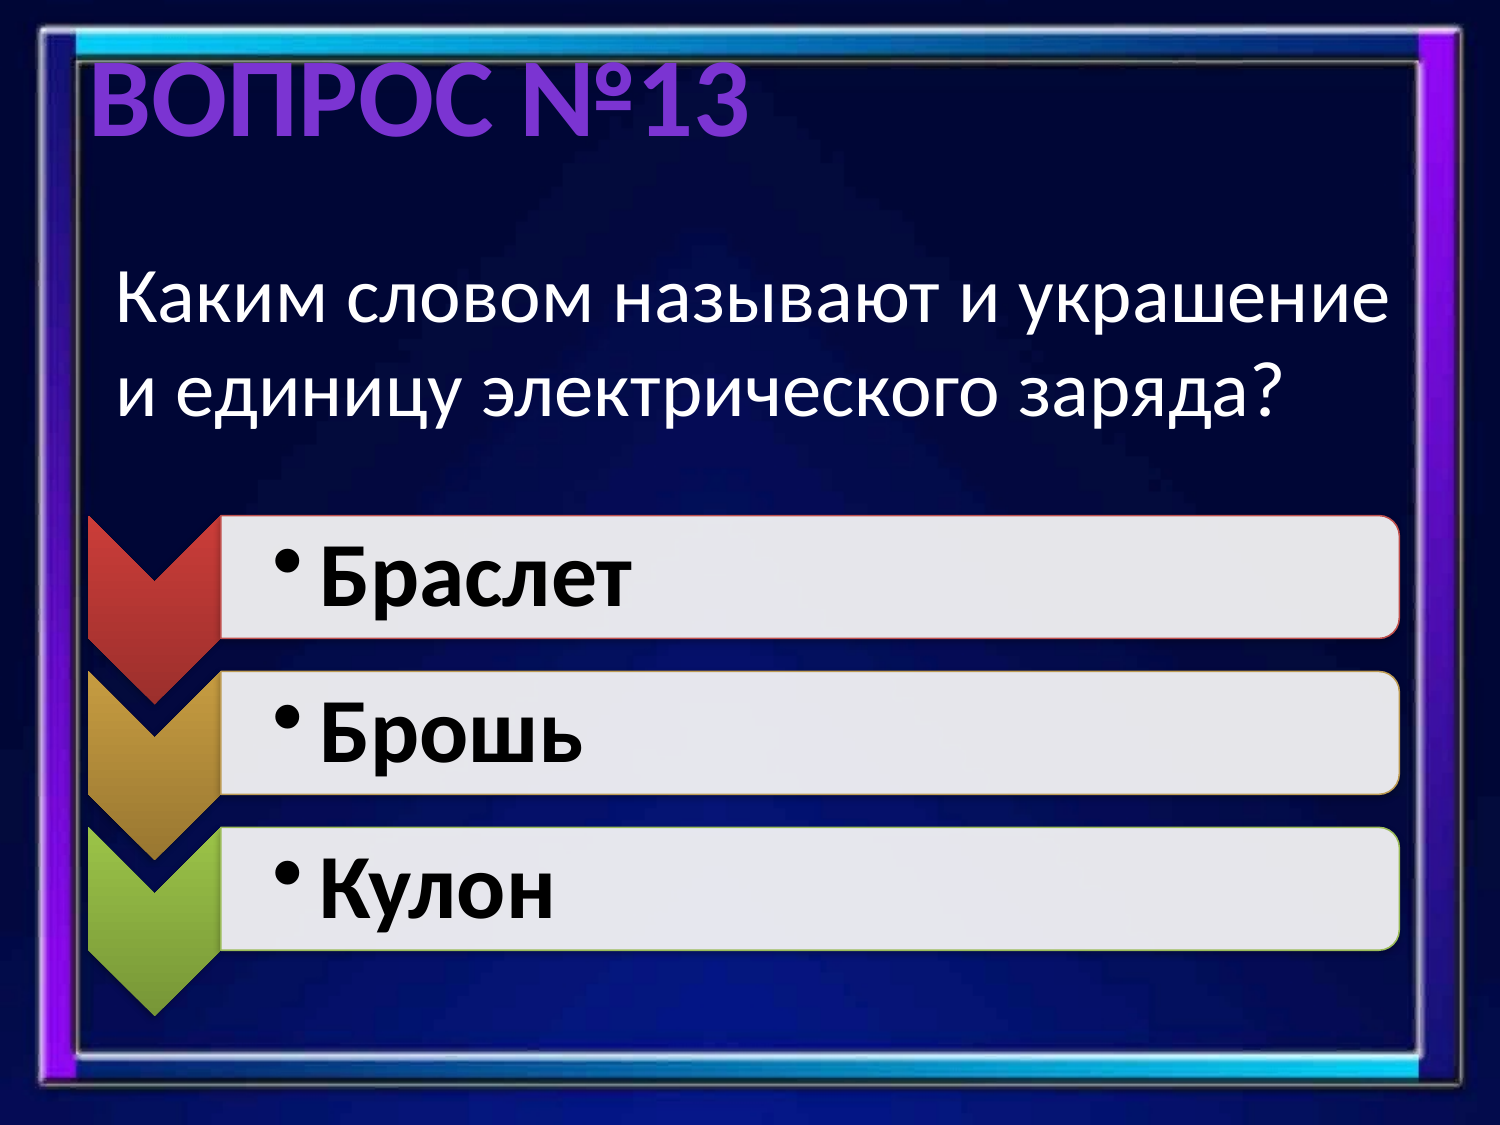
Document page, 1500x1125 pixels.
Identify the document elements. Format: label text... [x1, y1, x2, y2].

text_box Вопрос №13 [73, 16, 767, 167]
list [88, 514, 1400, 1017]
picture [0, 0, 1500, 1125]
title Каким словом называют и украшение и единицу электрического заряда? [100, 208, 1451, 468]
